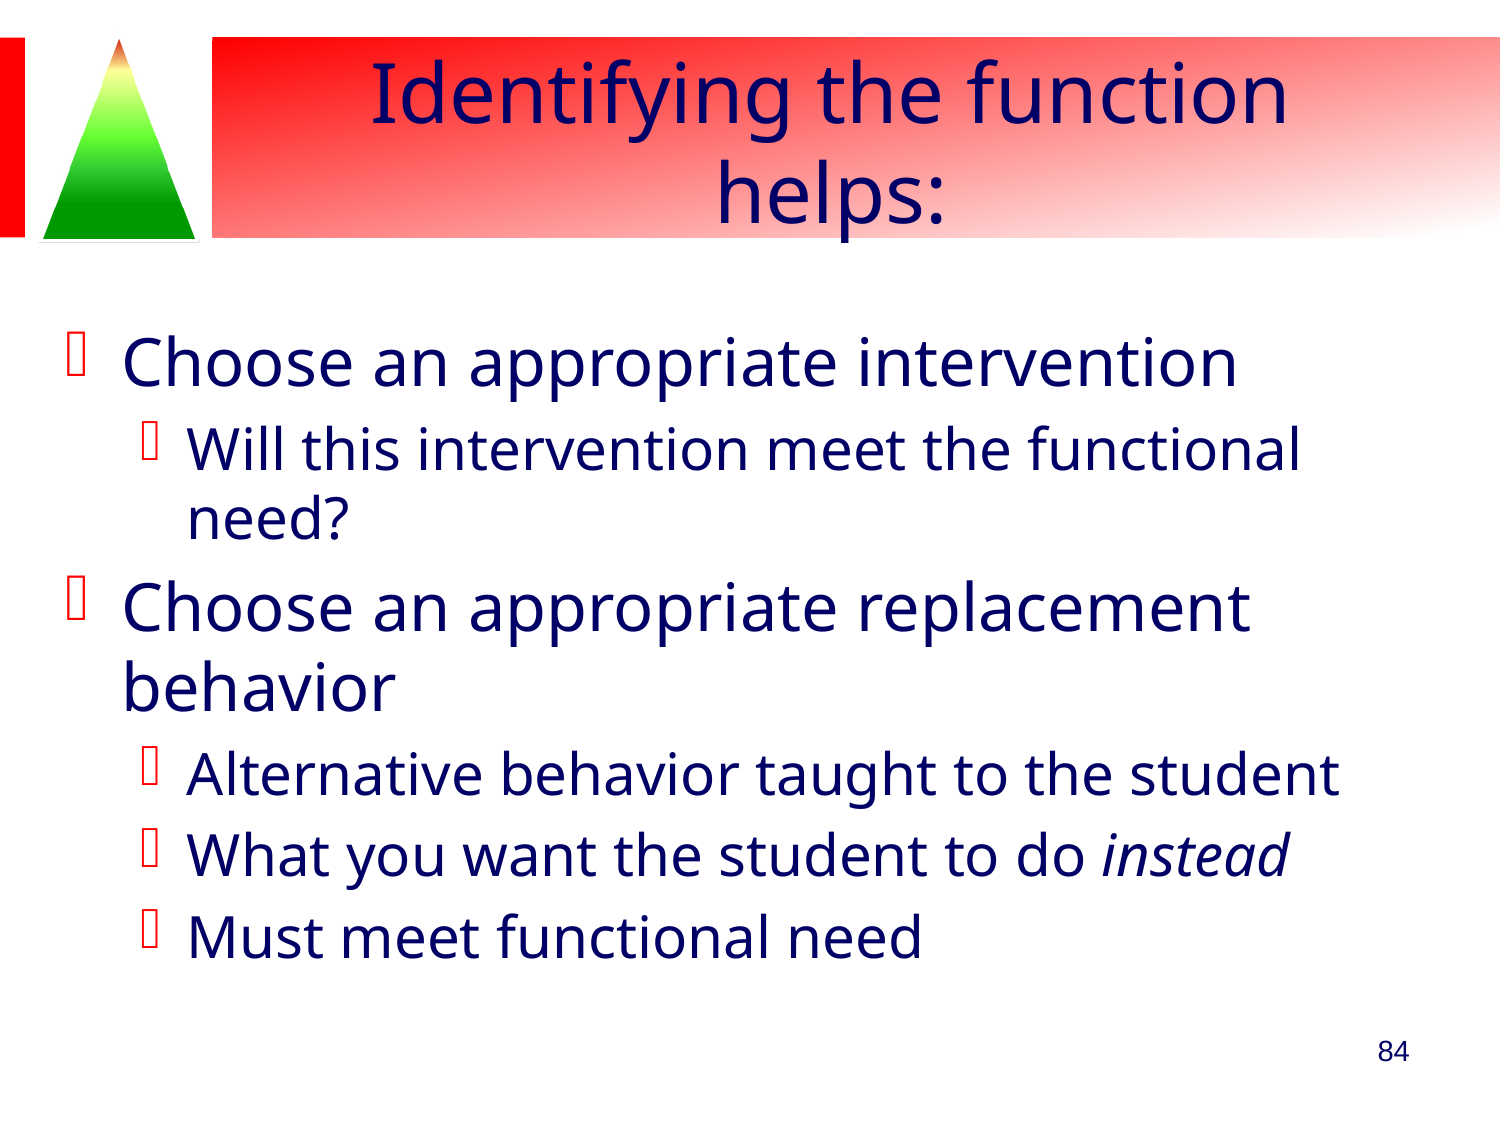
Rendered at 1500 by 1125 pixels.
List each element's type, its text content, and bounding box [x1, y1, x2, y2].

picture [37, 30, 200, 243]
slide_number 84 [1074, 1024, 1426, 1103]
title Identifying the function helps: [237, 37, 1426, 243]
list Choose an appropriate intervention Will this intervention meet the functional need? Choose an appropriate replacement behavior Alternative behavior taught to the student What you want the student to do instead Must meet functional need [49, 312, 1426, 1006]
